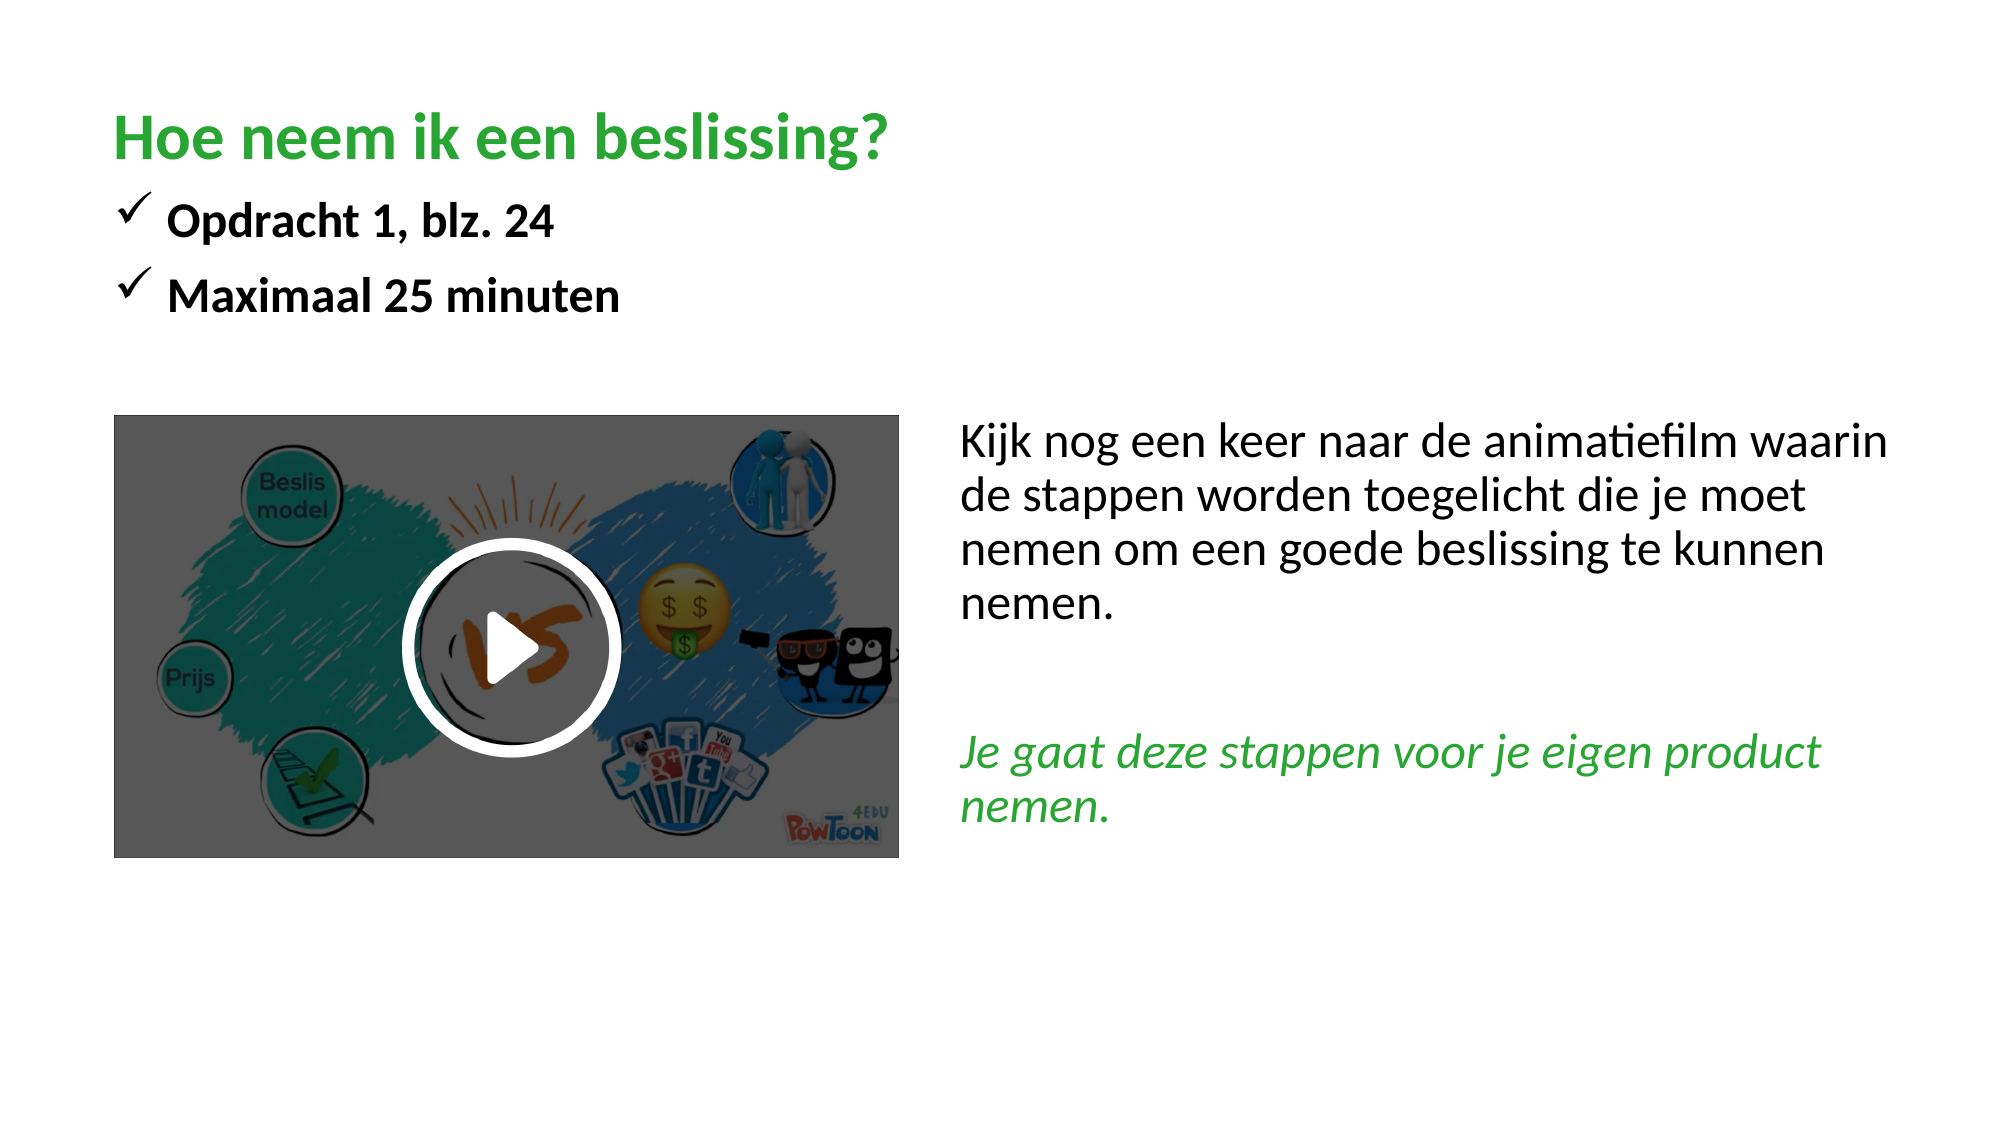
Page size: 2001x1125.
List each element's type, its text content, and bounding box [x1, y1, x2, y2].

text_box Hoe neem ik een beslissing? Opdracht 1, blz. 24 Maximaal 25 minuten [114, 101, 1566, 384]
picture [114, 415, 899, 858]
list Kijk nog een keer naar de animatiefilm waarin de stappen worden toegelicht die je moet nemen om een goede beslissing te kunnen nemen. Je gaat deze stappen voor je eigen product nemen. [960, 414, 1916, 854]
